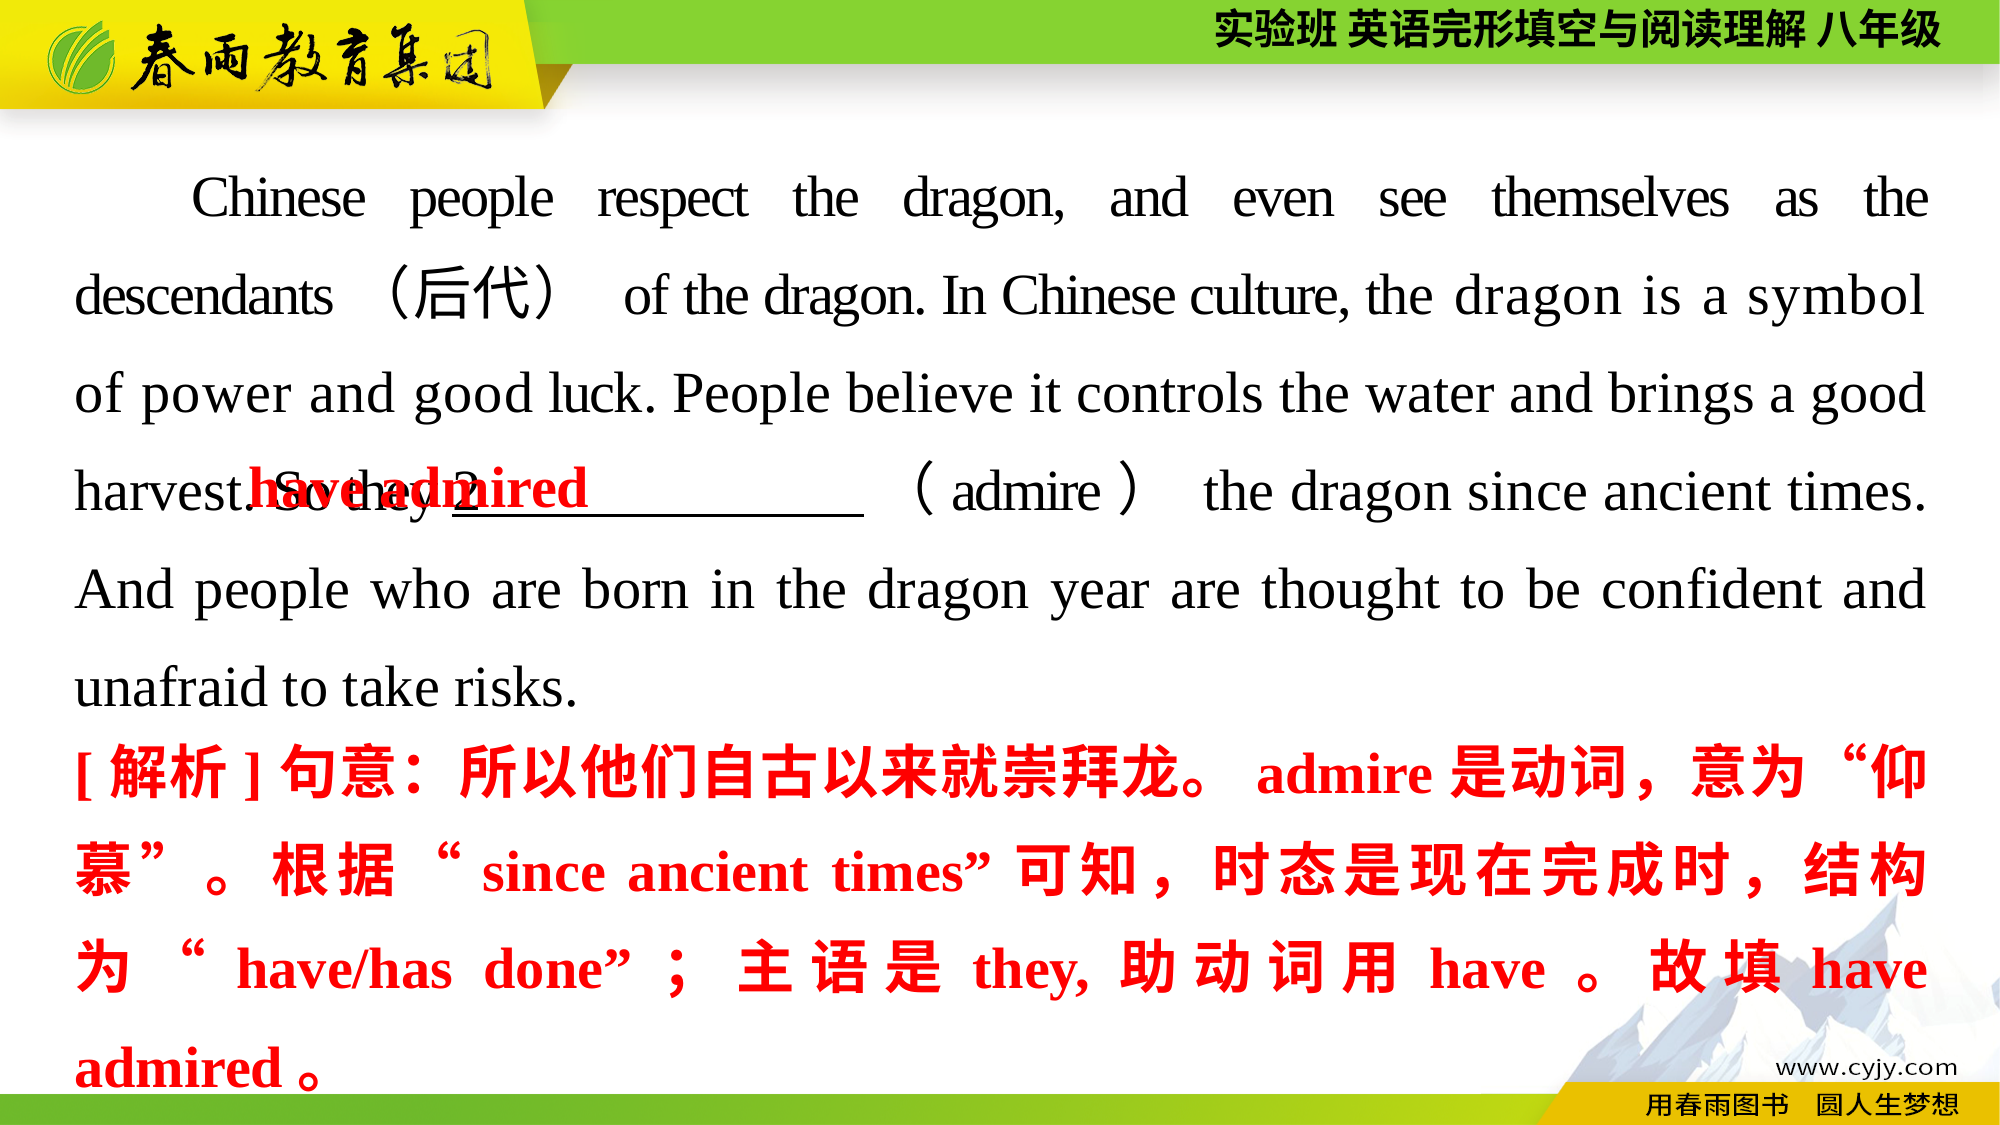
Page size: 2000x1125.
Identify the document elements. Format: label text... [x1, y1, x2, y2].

text_box have admired [233, 414, 605, 527]
picture [0, 0, 2000, 1125]
list Chinese people respect the dragon, and even see themselves as the descendants（后代） of the dragon. In Chinese culture, the dragon is a symbol of power and good luck. People believe it controls the water and brings a good harvest. So they 2 （admire） the dragon since ancient times. And people who are born in the dragon year are thought to be confident and unafraid to take risks. [59, 122, 1944, 699]
text_box [解析]句意：所以他们自古以来就崇拜龙。admire是动词，意为“仰慕”。根据“since ancient times”可知，时态是现在完成时，结构为“have/has done”；主语是they,助动词用have。故填have admired。 [59, 699, 1944, 1107]
